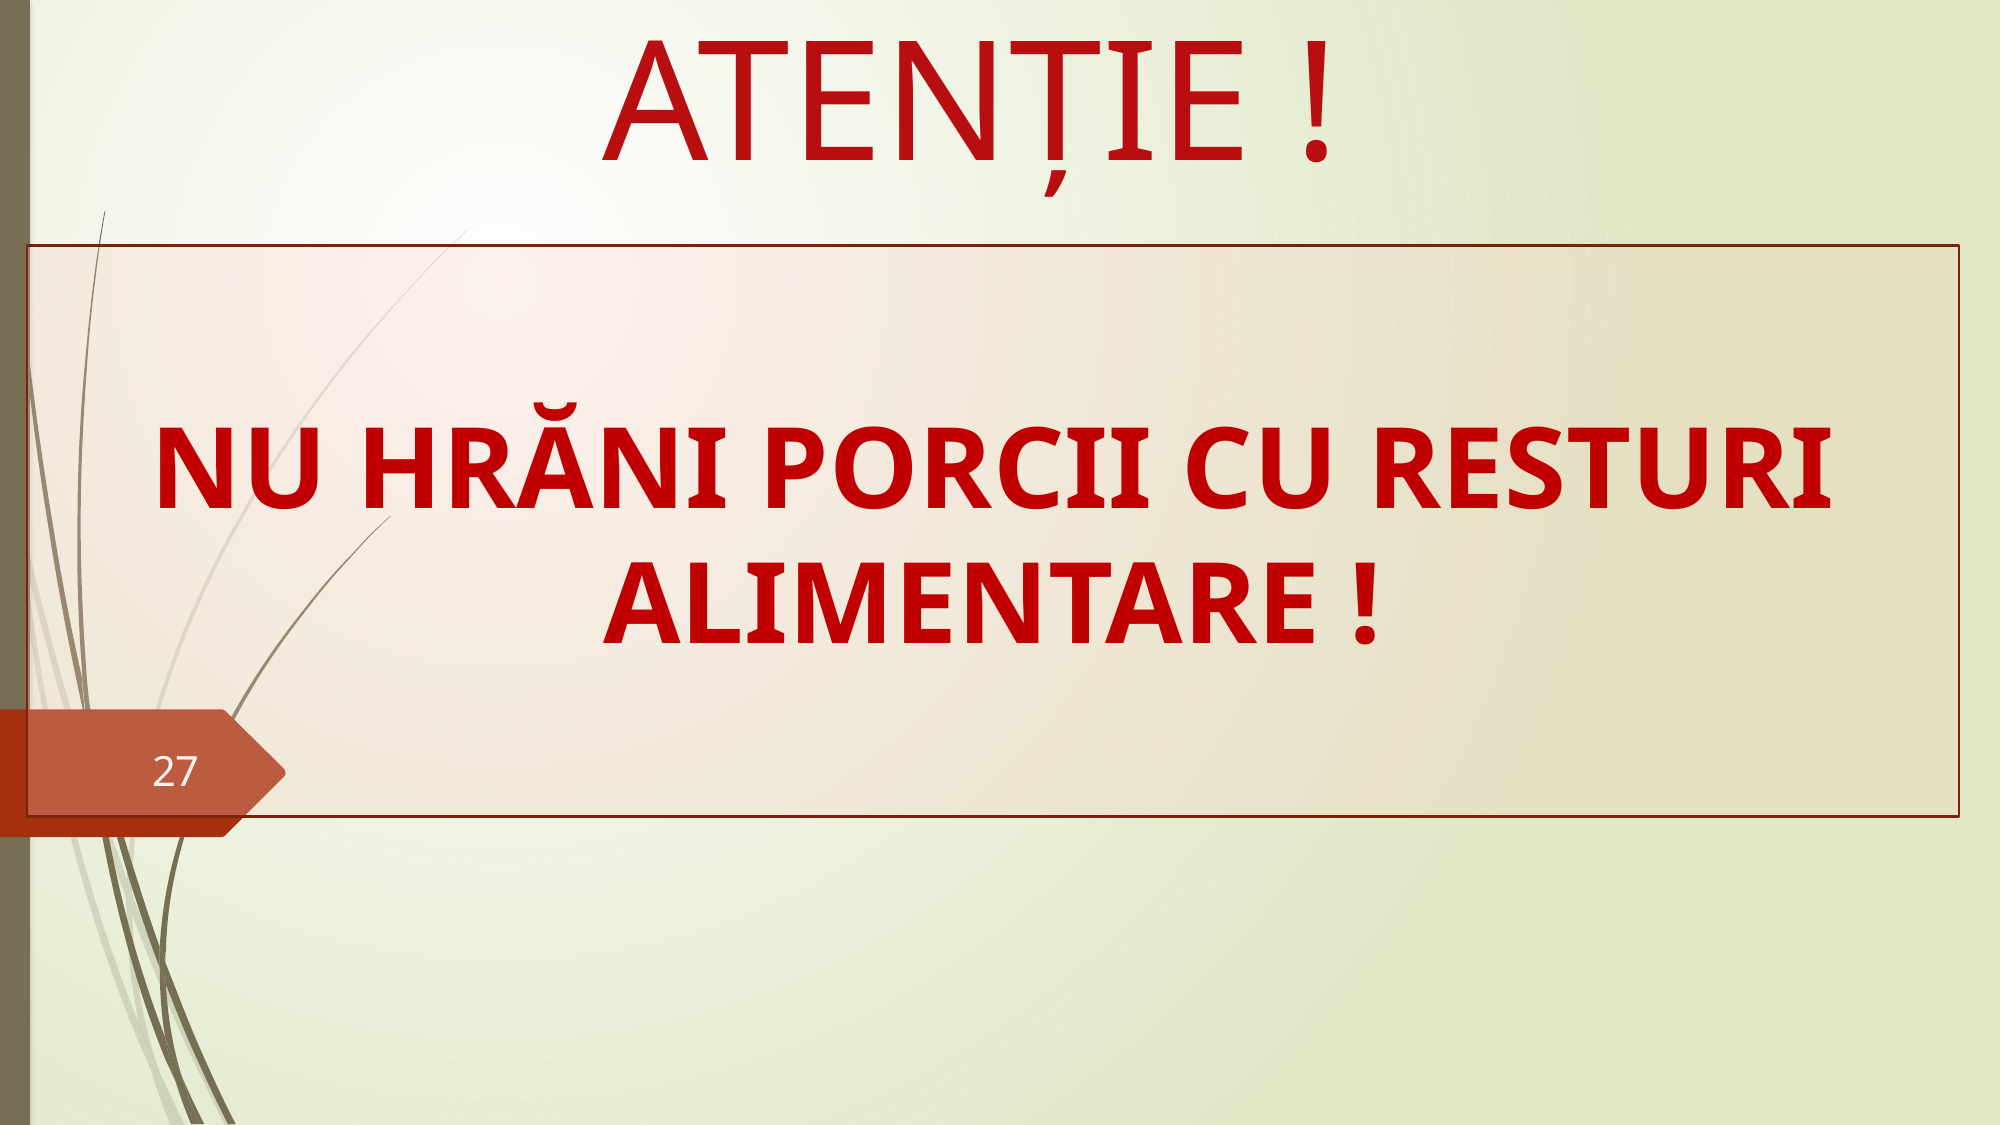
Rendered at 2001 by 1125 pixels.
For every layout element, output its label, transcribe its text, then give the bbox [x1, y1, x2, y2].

text_box ATENȚIE ! [438, 6, 1504, 205]
slide_number 27 [87, 743, 216, 803]
text_box NU HRĂNI PORCII CU RESTURI ALIMENTARE ! [26, 244, 1960, 818]
